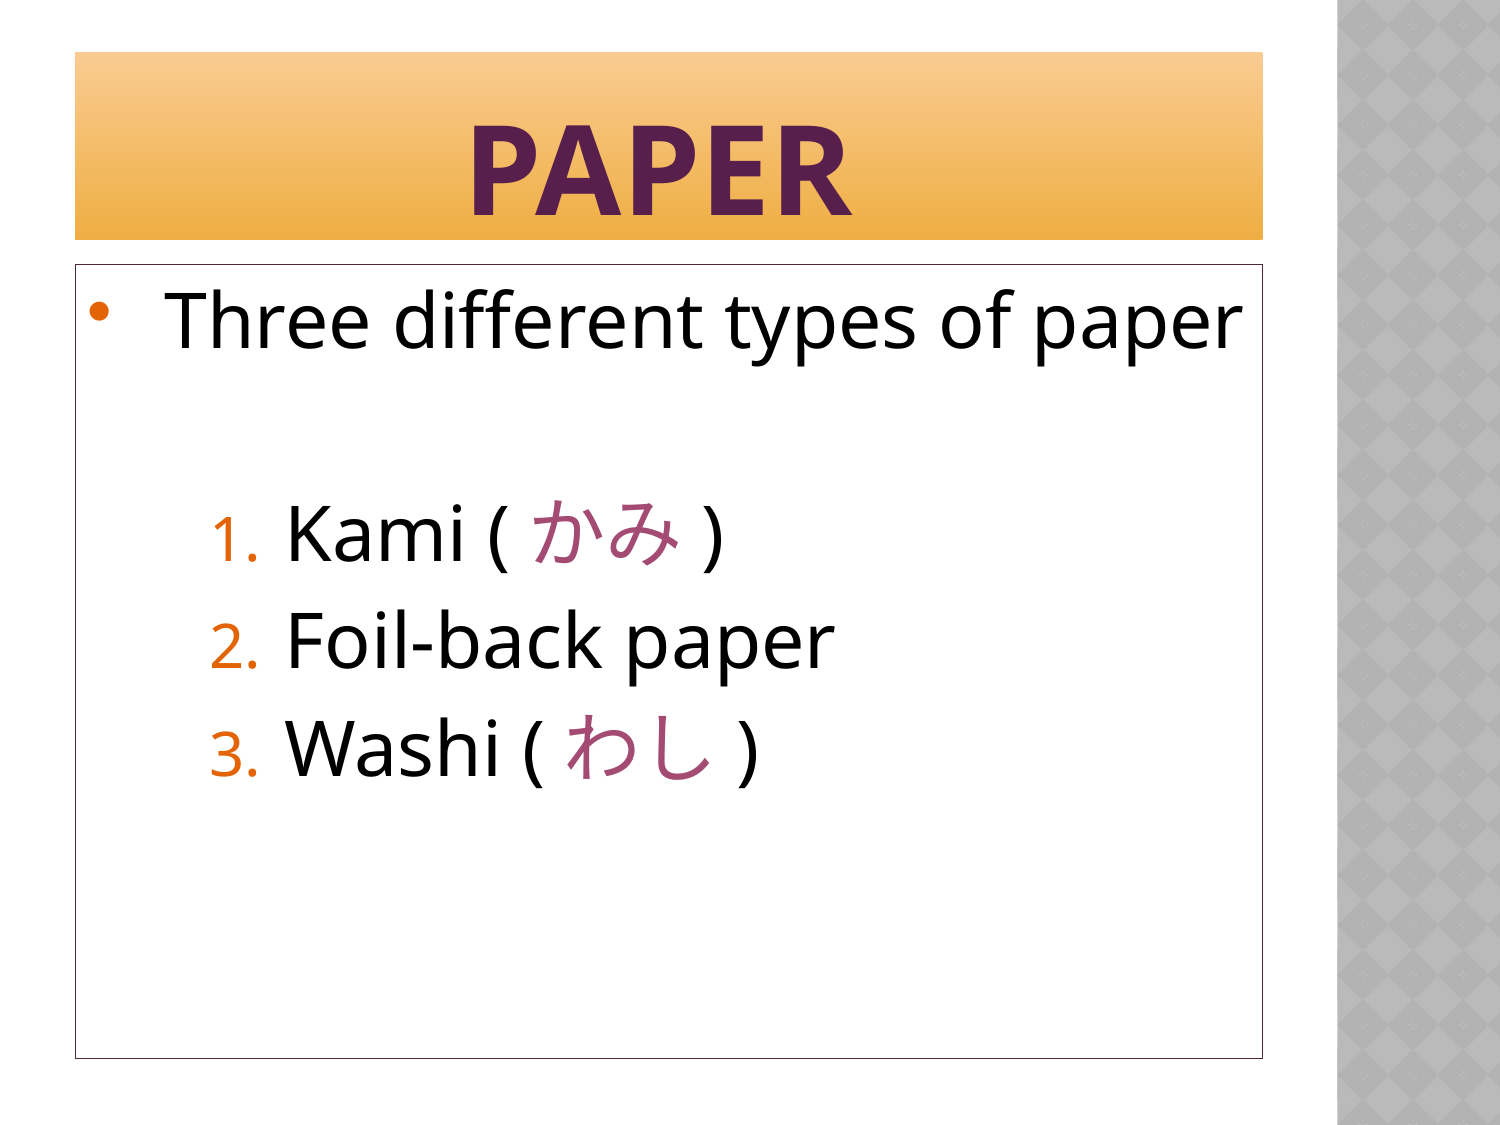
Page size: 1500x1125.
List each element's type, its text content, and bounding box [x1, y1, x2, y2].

list Three different types of paper Kami (かみ) Foil-back paper Washi (わし) [75, 264, 1263, 1059]
title Paper [75, 52, 1263, 240]
